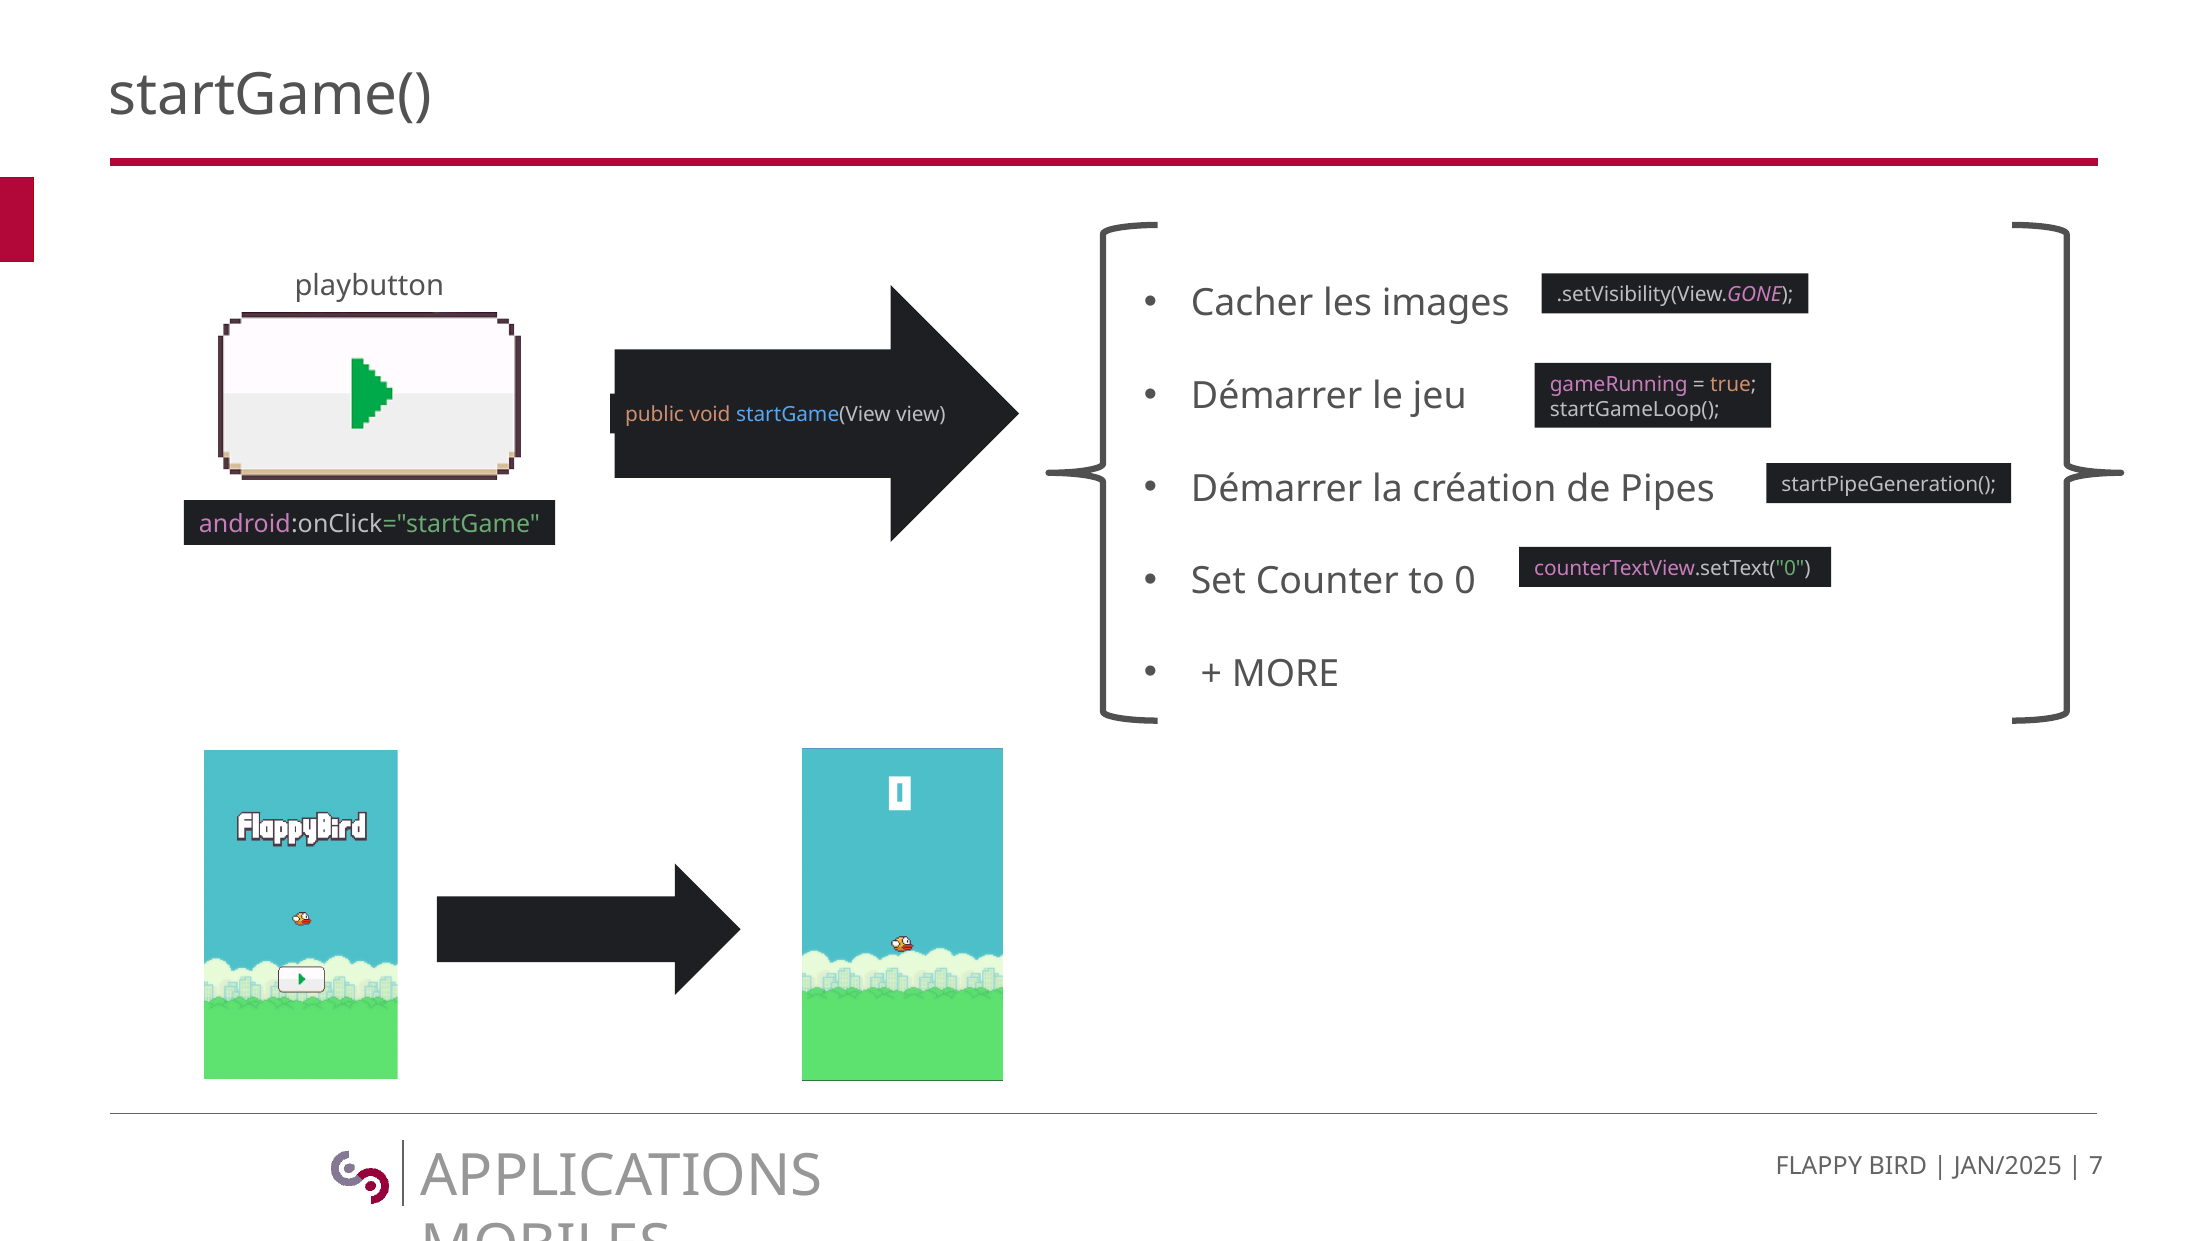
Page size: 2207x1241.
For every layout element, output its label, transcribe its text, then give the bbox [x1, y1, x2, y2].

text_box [204, 241, 536, 546]
text_box [1047, 224, 1158, 722]
text_box startPipeGeneration(); [1766, 463, 2012, 504]
text_box Cacher les images Démarrer le jeu Démarrer la création de Pipes Set Counter to 0 + MORE [1128, 248, 1962, 701]
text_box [614, 284, 1020, 543]
slide_number FLAPPY BIRD | JAN/2025 | 7 [878, 1149, 2104, 1180]
picture [203, 750, 398, 1080]
text_box [434, 861, 743, 998]
picture [311, 1141, 404, 1211]
text_box gameRunning = true; startGameLoop(); [1534, 362, 1772, 428]
text_box counterTextView.setText("0") [1519, 546, 1831, 587]
text_box [2012, 224, 2122, 722]
title startGame() [108, 56, 2098, 127]
text_box .setVisibility(View.GONE); [1541, 273, 1809, 314]
picture [802, 748, 1004, 1082]
